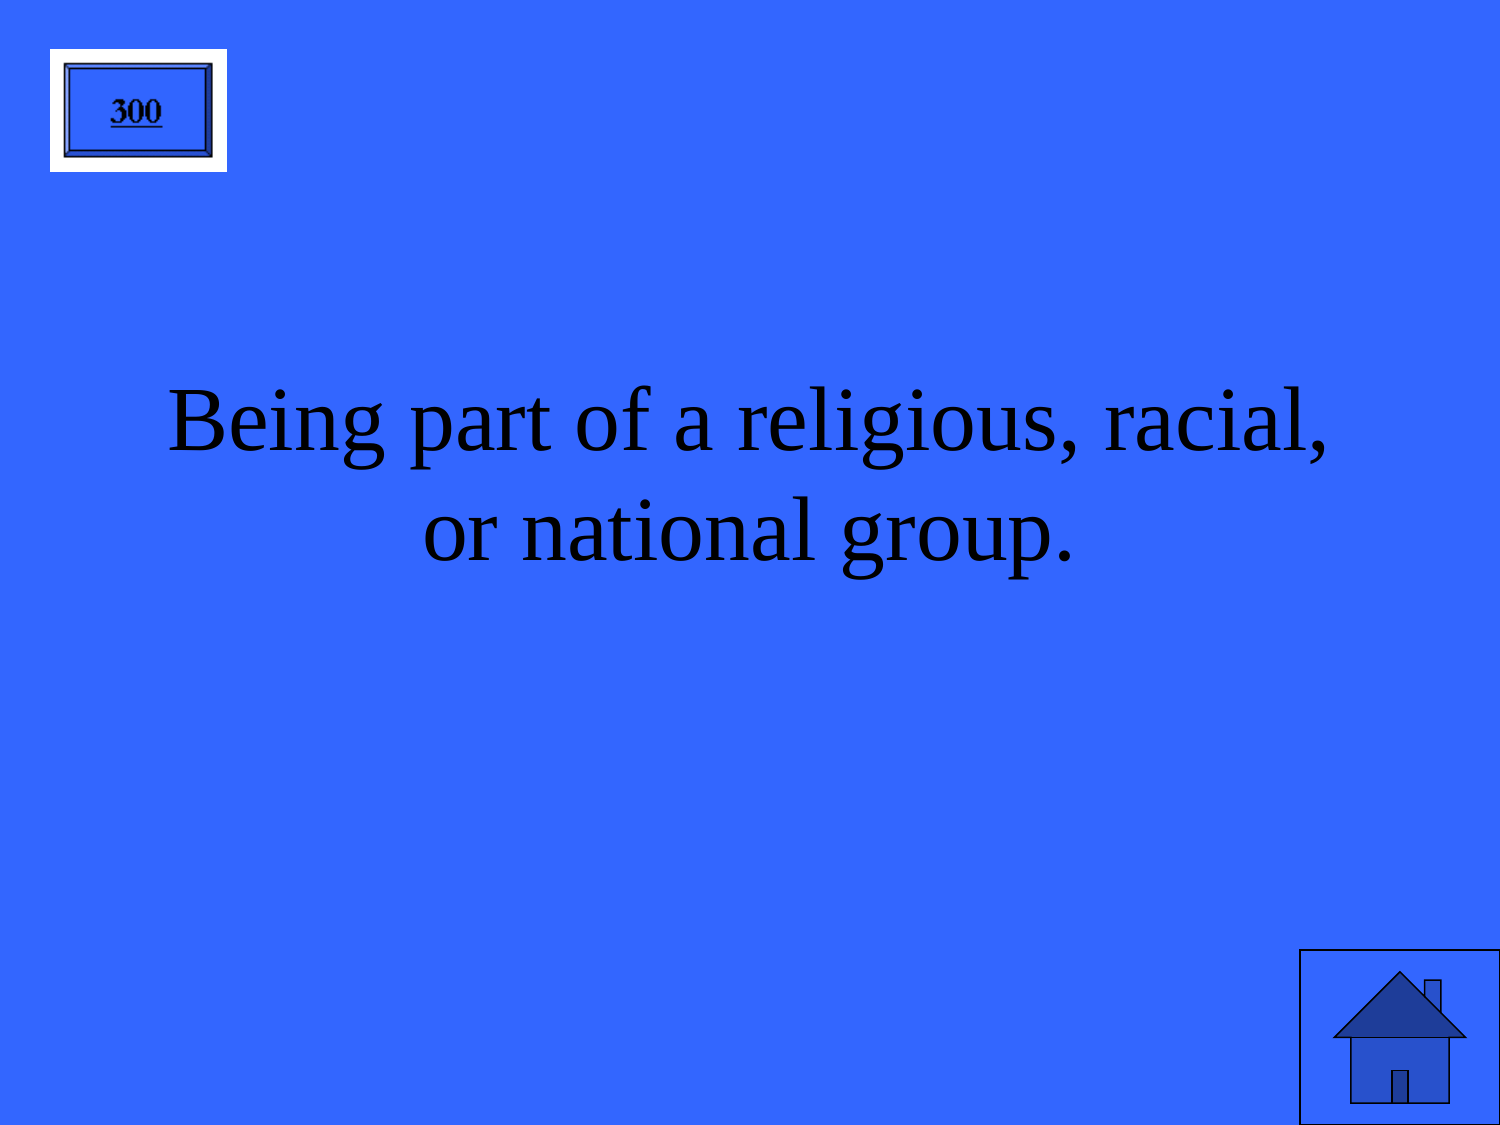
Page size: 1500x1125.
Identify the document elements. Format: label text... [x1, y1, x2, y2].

text_box [1299, 950, 1500, 1125]
picture [49, 49, 227, 173]
title Being part of a religious, racial, or national group. [112, 375, 1388, 563]
